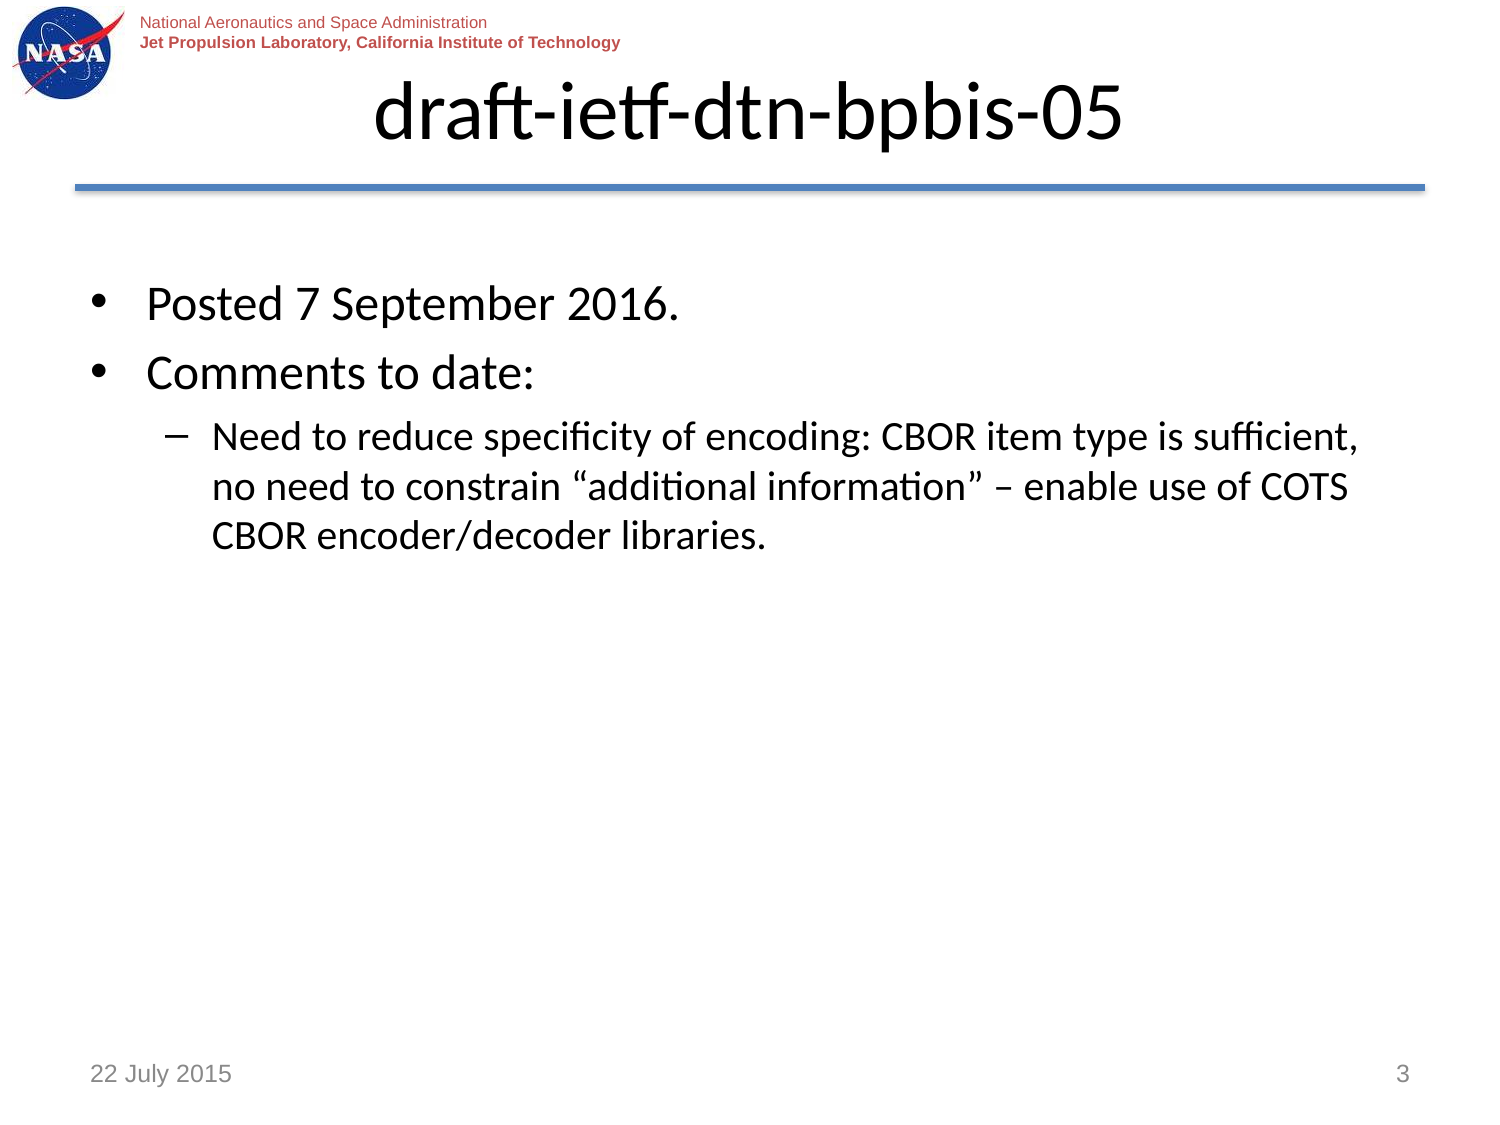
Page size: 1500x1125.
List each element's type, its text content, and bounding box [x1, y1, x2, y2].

picture [12, 6, 125, 100]
title draft-ietf-dtn-bpbis-05 [74, 49, 1426, 163]
list Posted 7 September 2016. Comments to date: Need to reduce specificity of encoding: CBOR item type is sufficient, no need to constrain “additional information” – enable use of COTS CBOR encoder/decoder libraries. [74, 262, 1426, 1006]
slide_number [75, 1042, 425, 1103]
slide_number 3 [1074, 1042, 1425, 1103]
